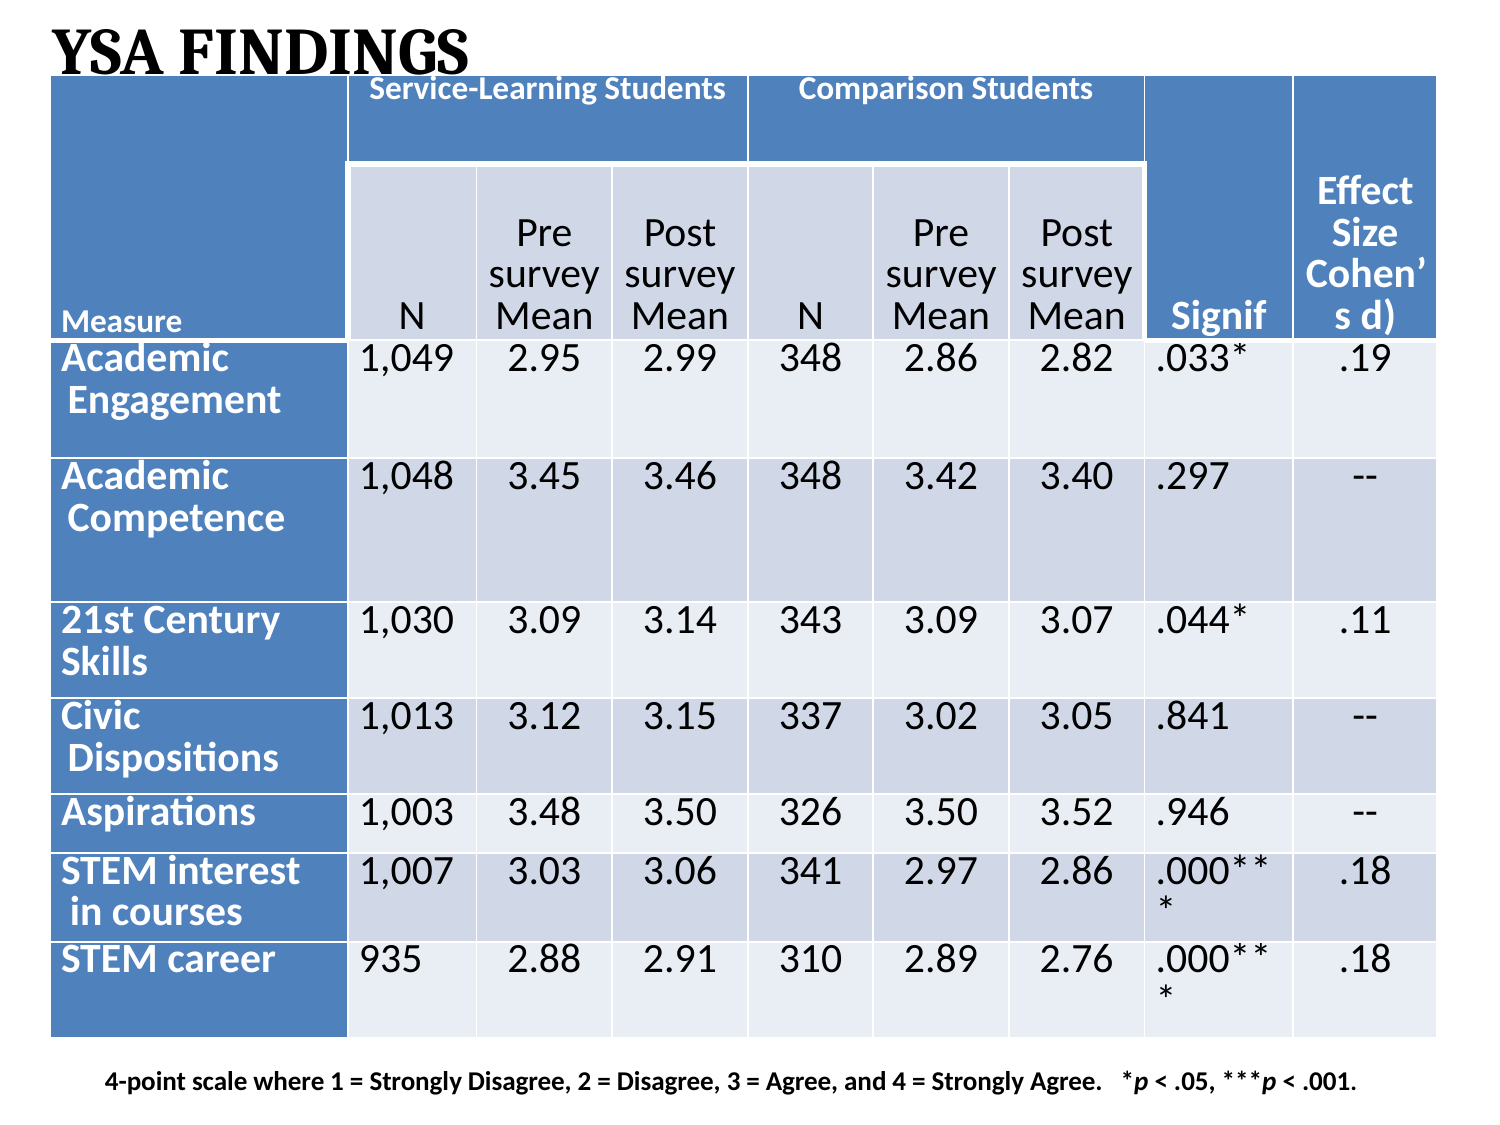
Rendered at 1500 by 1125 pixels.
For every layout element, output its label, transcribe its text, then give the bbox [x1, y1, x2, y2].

table_cell 3.12 [477, 699, 611, 793]
table_cell 3.02 [874, 699, 1008, 793]
table_header Service-Learning Students [349, 95, 747, 161]
table_cell 2.97 [874, 854, 1008, 941]
table_cell 3.50 [874, 795, 1008, 852]
table_cell 3.46 [613, 459, 747, 601]
table_cell -- [1294, 459, 1436, 601]
table_cell 1,030 [349, 603, 476, 697]
table_cell 3.09 [874, 603, 1008, 697]
table_cell -- [1294, 795, 1436, 852]
table_cell Post survey Mean [1010, 167, 1142, 339]
table_cell .18 [1294, 854, 1436, 941]
table_cell .841 [1145, 699, 1292, 793]
table_cell Pre survey Mean [874, 167, 1008, 339]
table_cell .000*** [1145, 943, 1292, 1037]
table_cell 2.99 [613, 341, 747, 457]
table_cell 3.03 [477, 854, 611, 941]
table_cell Civic Dispositions [51, 699, 347, 793]
table_cell .18 [1294, 943, 1436, 1037]
table_header Signif [1145, 95, 1292, 338]
table_cell STEM career [51, 943, 347, 1037]
table_header Effect Size Cohen’s d) [1294, 76, 1436, 338]
table_cell 1,013 [349, 699, 476, 793]
table_cell 3.09 [477, 603, 611, 697]
table_cell 3.40 [1010, 459, 1144, 601]
table_cell 341 [749, 854, 872, 941]
table_cell 3.50 [613, 795, 747, 852]
table_cell Pre survey Mean [477, 167, 611, 339]
text_box 4-point scale where 1 = Strongly Disagree, 2 = Disagree, 3 = Agree, and 4 = Strongly Agree. *p < .05, ***p < .001. [74, 1049, 1425, 1105]
table_cell .033* [1145, 343, 1292, 457]
table_cell 2.89 [874, 943, 1008, 1037]
table_cell Post survey Mean [613, 167, 747, 339]
table_cell 1,049 [349, 341, 476, 457]
table_cell .297 [1145, 459, 1292, 601]
table_cell 2.86 [1010, 854, 1144, 941]
table_cell 2.76 [1010, 943, 1144, 1037]
table_header Comparison Students [749, 95, 1144, 161]
table_cell 2.86 [874, 341, 1008, 457]
table_cell 3.06 [613, 854, 747, 941]
table_cell .11 [1294, 603, 1436, 697]
table_cell N [351, 167, 476, 339]
table_cell Academic Engagement [51, 343, 347, 457]
table_cell 343 [749, 603, 872, 697]
table_cell STEM interest in courses [51, 854, 347, 941]
table_cell 21st Century Skills [51, 603, 347, 697]
table_cell 310 [749, 943, 872, 1037]
table_cell 1,003 [349, 795, 476, 852]
table_cell .946 [1145, 795, 1292, 852]
table_cell 3.15 [613, 699, 747, 793]
table_cell 348 [749, 459, 872, 601]
table_cell 3.07 [1010, 603, 1144, 697]
table_cell 935 [349, 943, 476, 1037]
table_cell 3.14 [613, 603, 747, 697]
table_cell 3.05 [1010, 699, 1144, 793]
table_cell 3.45 [477, 459, 611, 601]
table_cell N [749, 167, 872, 339]
table_cell 326 [749, 795, 872, 852]
table_cell 3.52 [1010, 795, 1144, 852]
table_cell 337 [749, 699, 872, 793]
table_cell 2.82 [1010, 341, 1144, 457]
table_cell -- [1294, 699, 1436, 793]
table_cell .000*** [1145, 854, 1292, 941]
table_cell .19 [1294, 343, 1436, 457]
table_cell 3.42 [874, 459, 1008, 601]
text_box YSA Findings [37, 0, 1313, 95]
table_cell 2.95 [477, 341, 611, 457]
table_cell 1,007 [349, 854, 476, 941]
table_cell Aspirations [51, 795, 347, 852]
table_cell 1,048 [349, 459, 476, 601]
table_header Measure [51, 95, 347, 338]
table_cell 2.91 [613, 943, 747, 1037]
table_cell 348 [749, 341, 872, 457]
table_cell 3.48 [477, 795, 611, 852]
table_cell .044* [1145, 603, 1292, 697]
table_cell 2.88 [477, 943, 611, 1037]
table_cell Academic Competence [51, 459, 347, 601]
